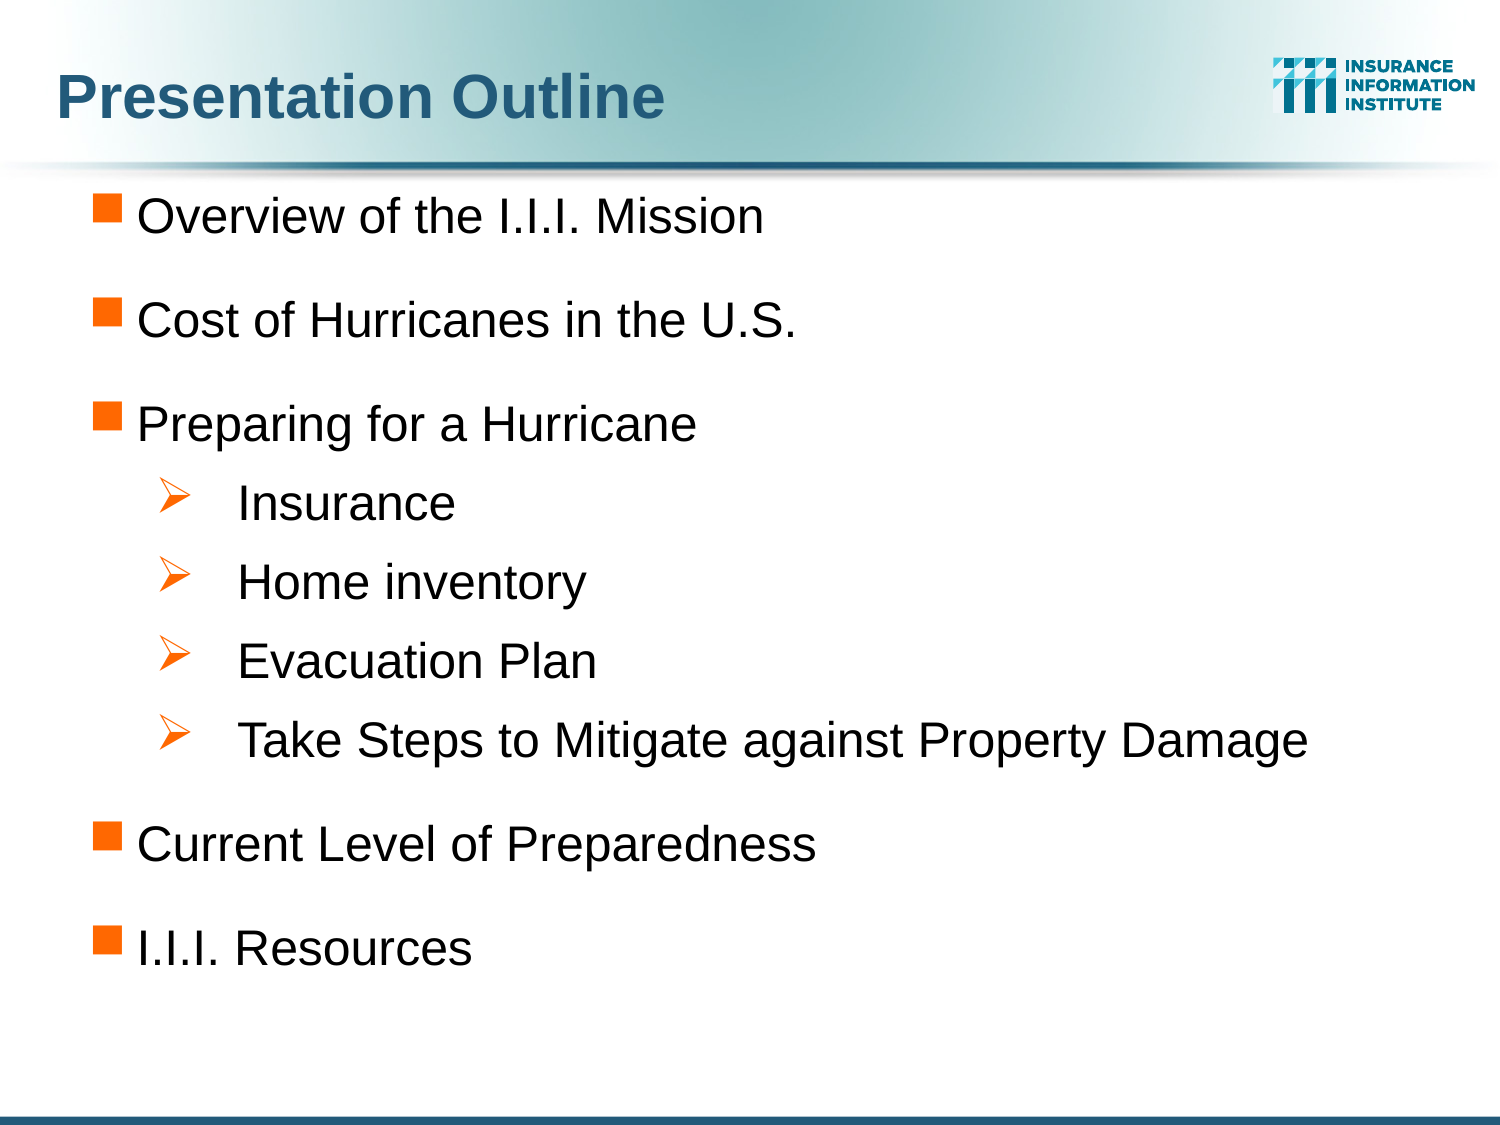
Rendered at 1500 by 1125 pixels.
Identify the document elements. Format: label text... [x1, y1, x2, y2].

list Overview of the I.I.I. Mission Cost of Hurricanes in the U.S. Preparing for a Hurricane Insurance Home inventory Evacuation Plan Take Steps to Mitigate against Property Damage Current Level of Preparedness I.I.I. Resources [80, 182, 1419, 1091]
title Presentation Outline [48, 27, 1264, 169]
picture [0, 0, 1500, 189]
